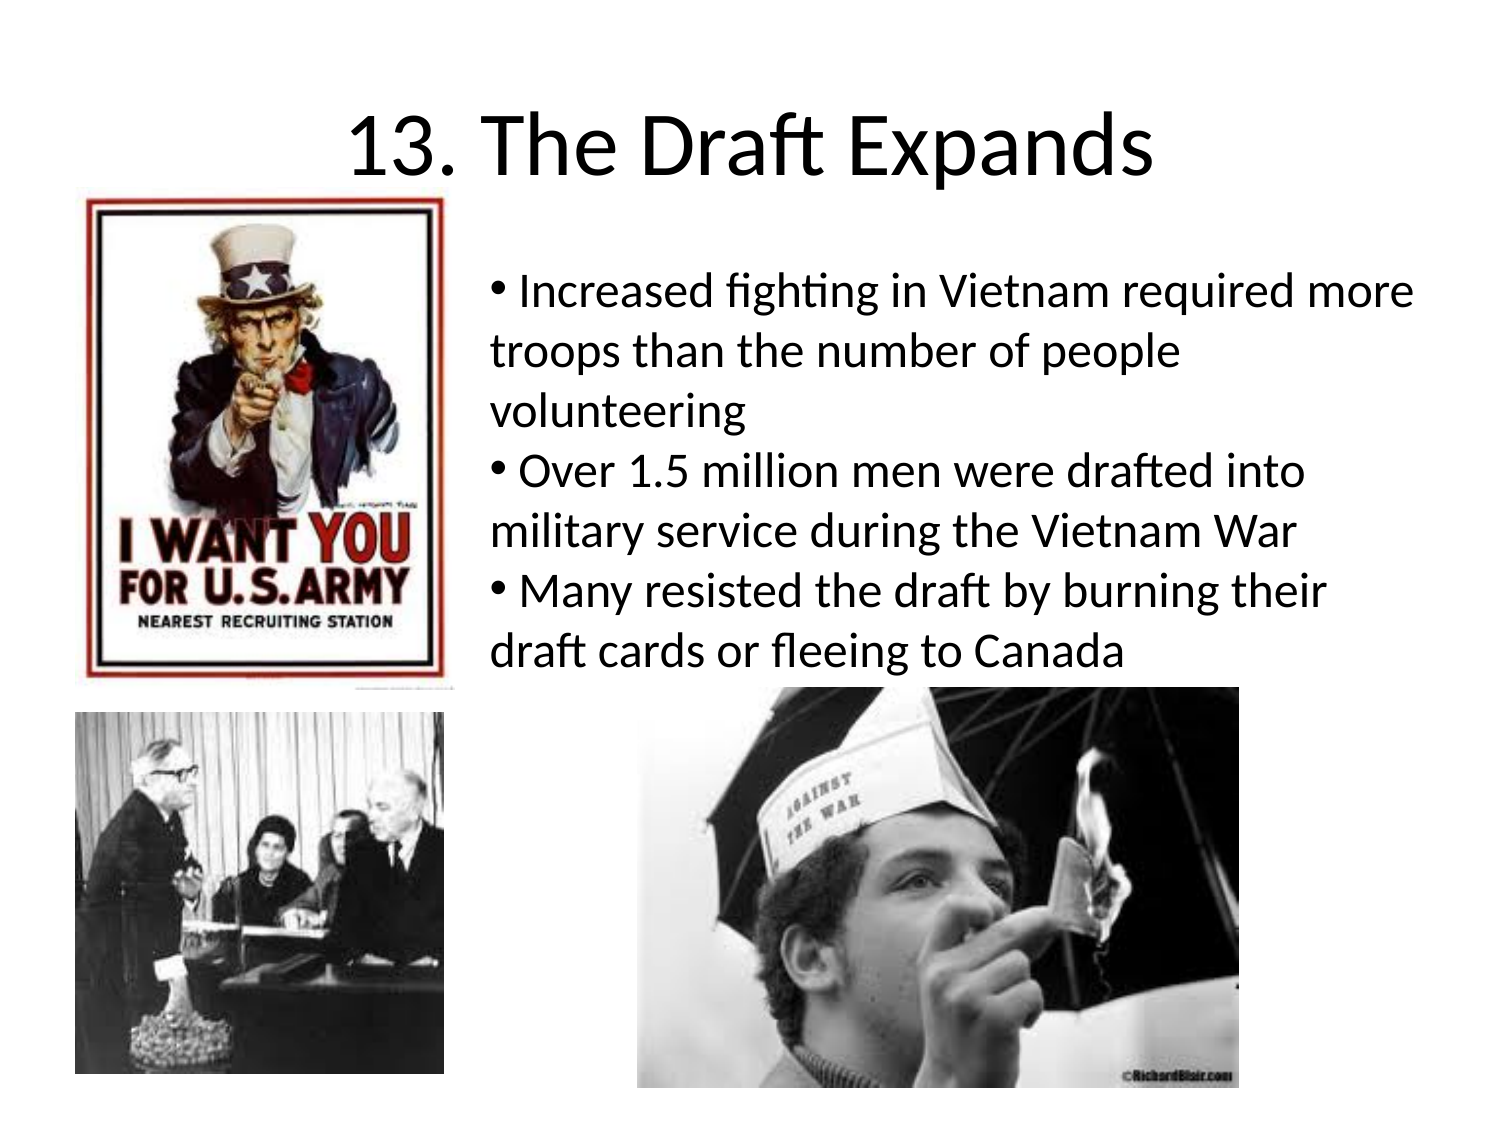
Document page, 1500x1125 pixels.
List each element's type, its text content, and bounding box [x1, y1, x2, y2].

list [74, 187, 455, 691]
text_box Increased fighting in Vietnam required more troops than the number of people volunteering Over 1.5 million men were drafted into military service during the Vietnam War Many resisted the draft by burning their draft cards or fleeing to Canada [474, 249, 1438, 685]
picture [74, 712, 444, 1074]
title 13. The Draft Expands [75, 45, 1425, 233]
picture [637, 687, 1239, 1088]
